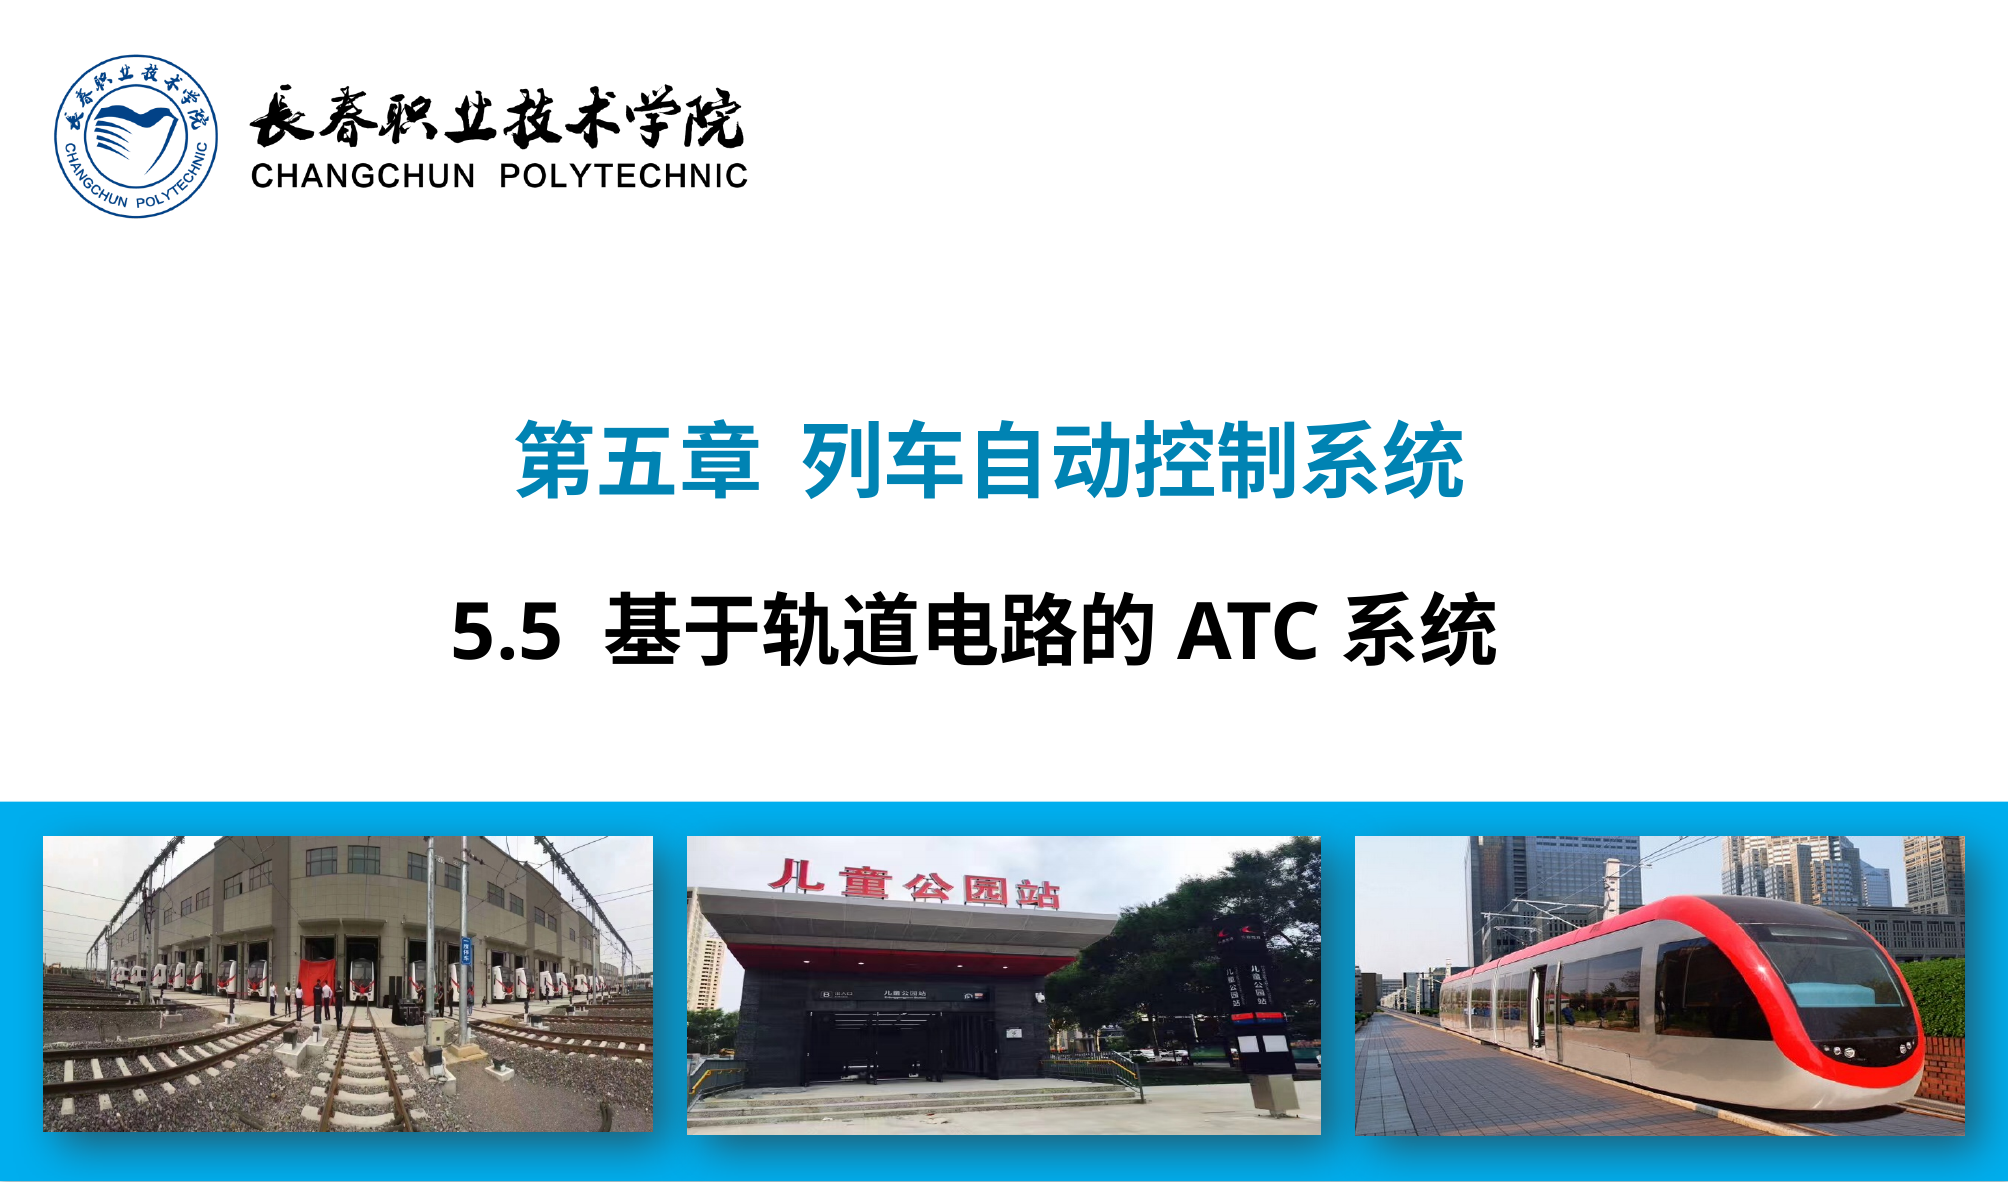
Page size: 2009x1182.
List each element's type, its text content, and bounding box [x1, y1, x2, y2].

picture [44, 837, 653, 1132]
text_box [0, 799, 2008, 1182]
picture [688, 837, 1321, 1135]
text_box 5.5 基于轨道电路的ATC系统 [336, 520, 1614, 736]
picture [1356, 837, 1966, 1136]
text_box 第五章 列车自动控制系统 [183, 344, 1796, 518]
picture [19, 51, 782, 222]
